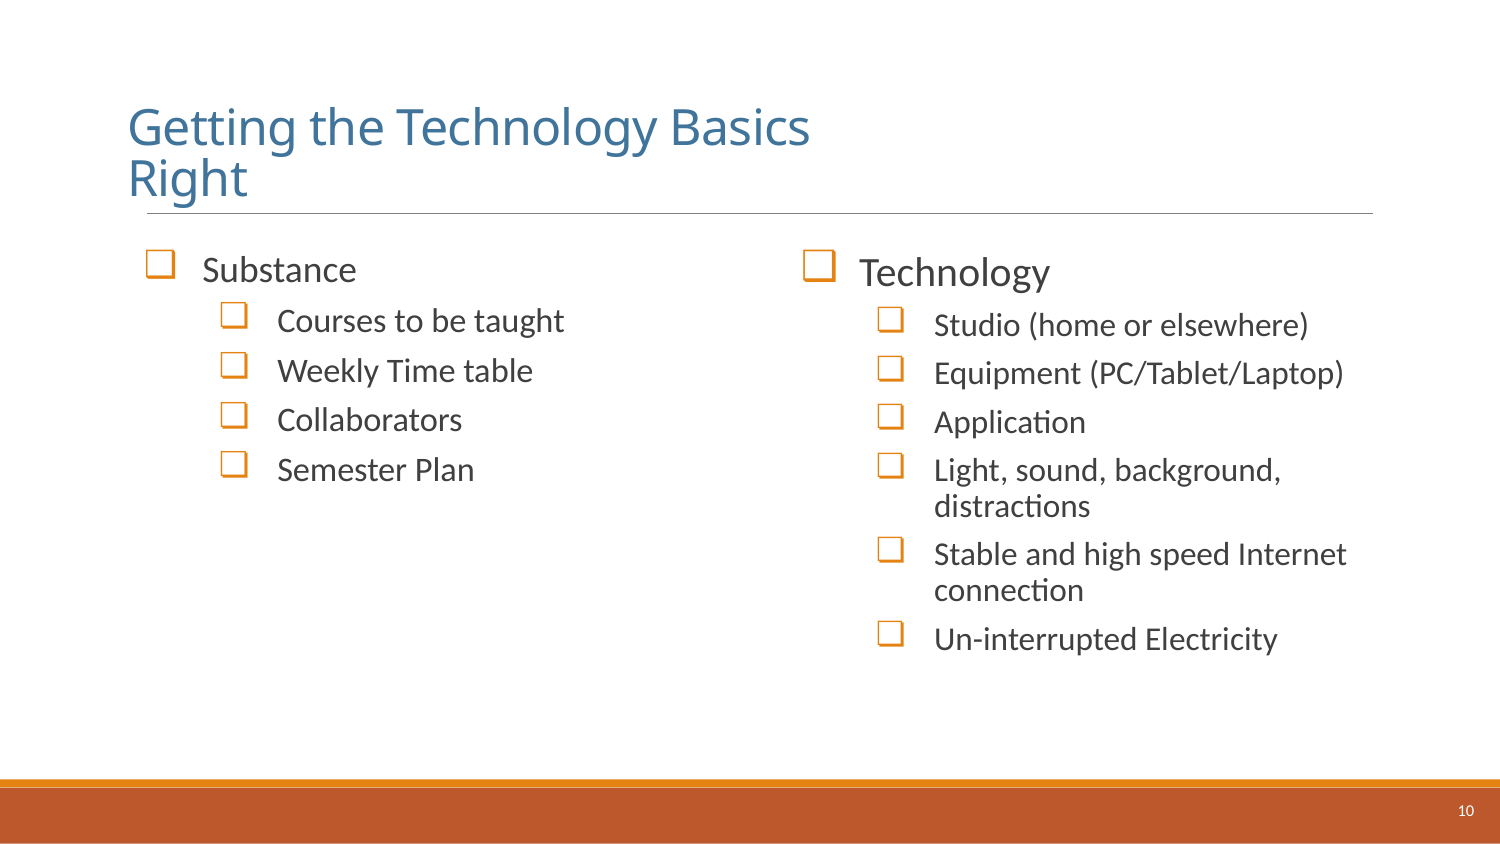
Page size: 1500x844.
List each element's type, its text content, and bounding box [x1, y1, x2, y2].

title Getting the Technology Basics Right [127, 66, 918, 207]
slide_number 10 [1431, 776, 1500, 844]
list Technology Studio (home or elsewhere) Equipment (PC/Tablet/Laptop) Application Light, sound, background, distractions Stable and high speed Internet connection Un-interrupted Electricity [784, 250, 1373, 755]
list Substance Courses to be taught Weekly Time table Collaborators Semester Plan [127, 250, 716, 755]
